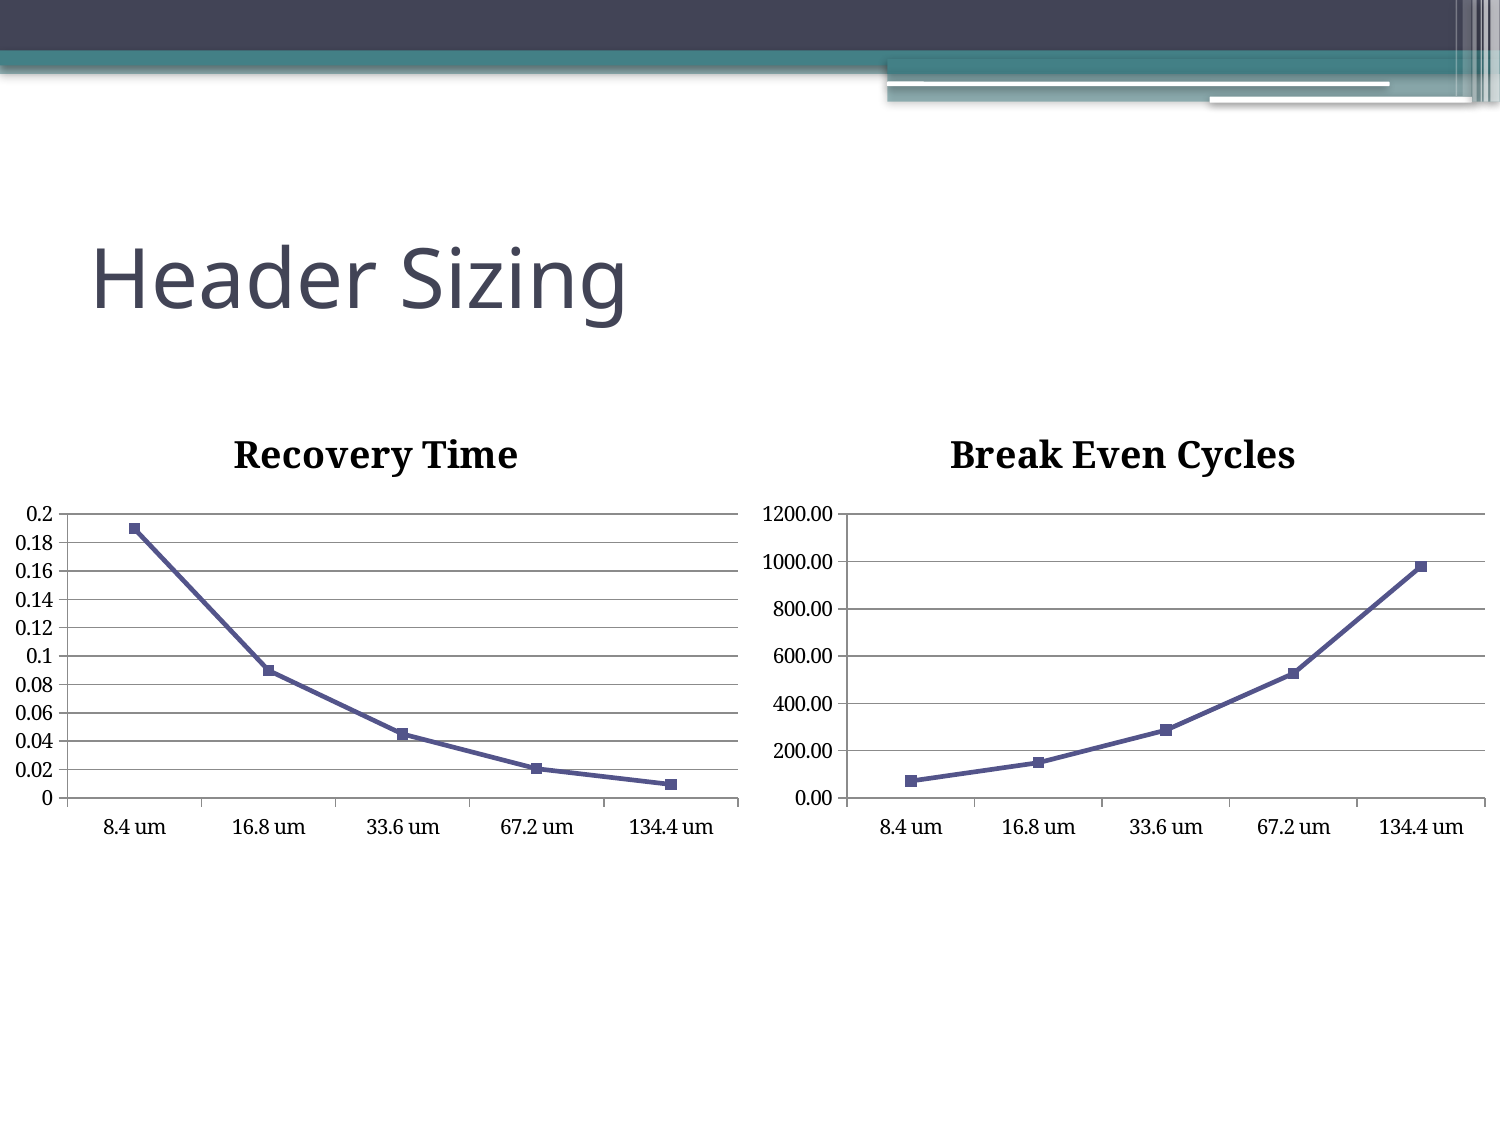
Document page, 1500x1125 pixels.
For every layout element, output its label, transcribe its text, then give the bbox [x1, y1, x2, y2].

title Header Sizing [75, 187, 1425, 363]
chart [0, 399, 1500, 851]
